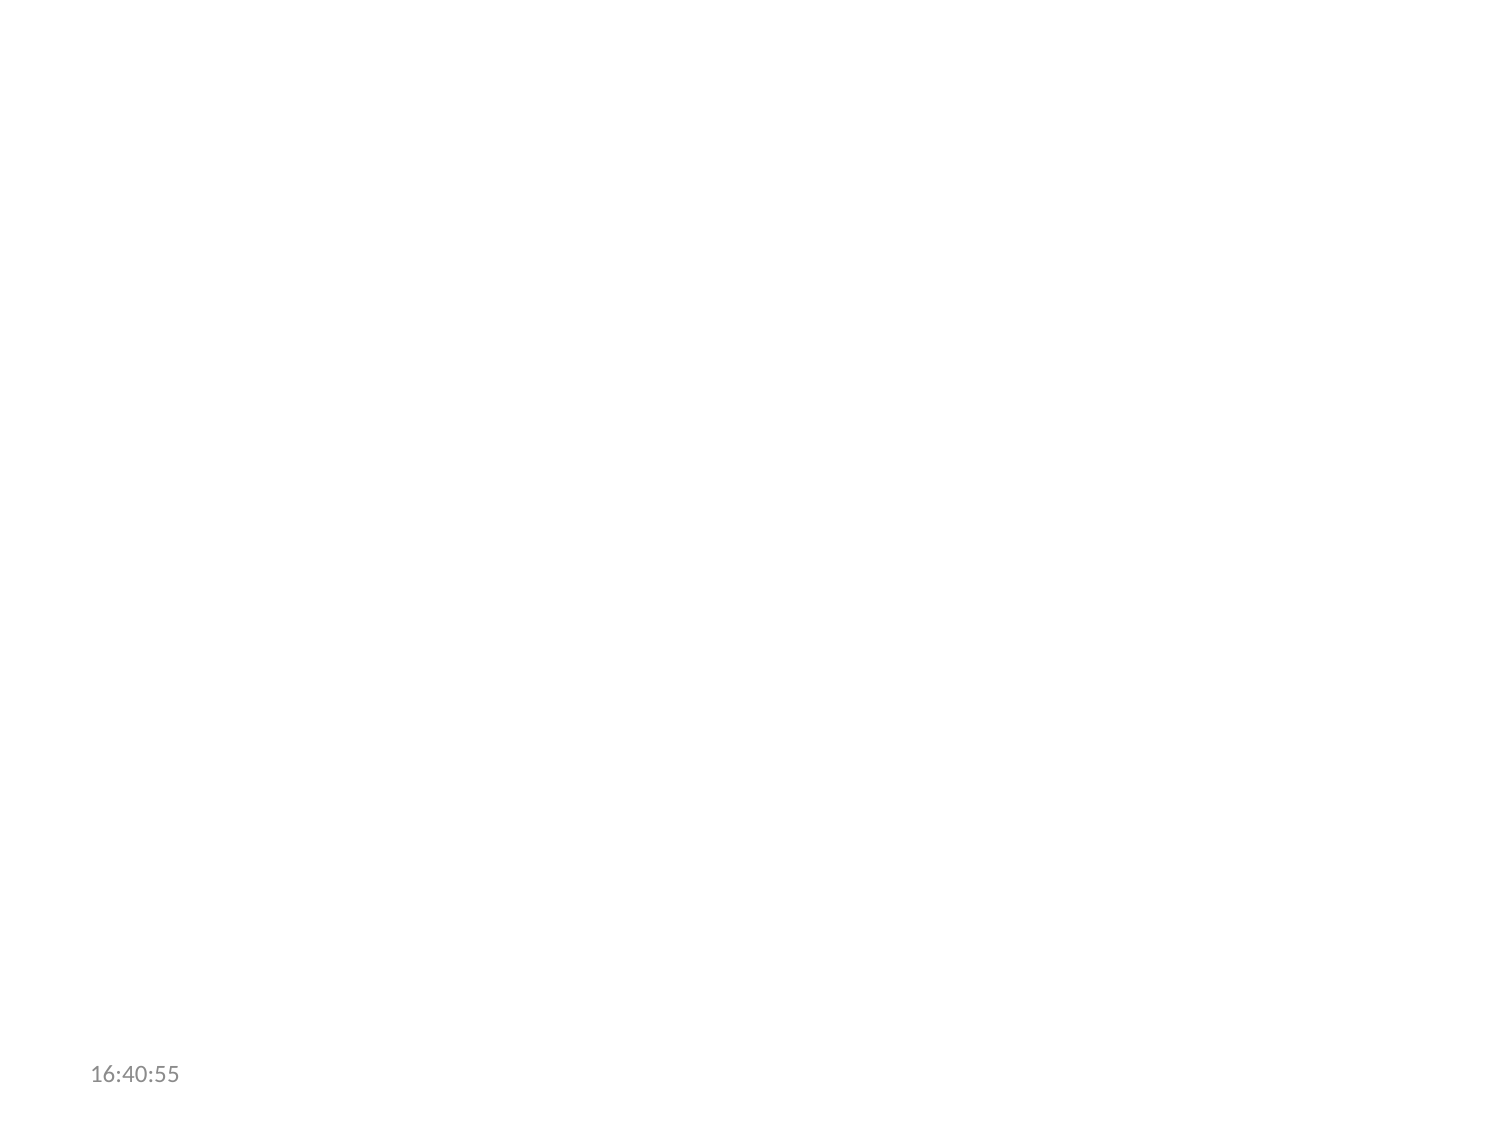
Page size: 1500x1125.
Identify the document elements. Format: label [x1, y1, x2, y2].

slide_number [75, 1042, 425, 1103]
